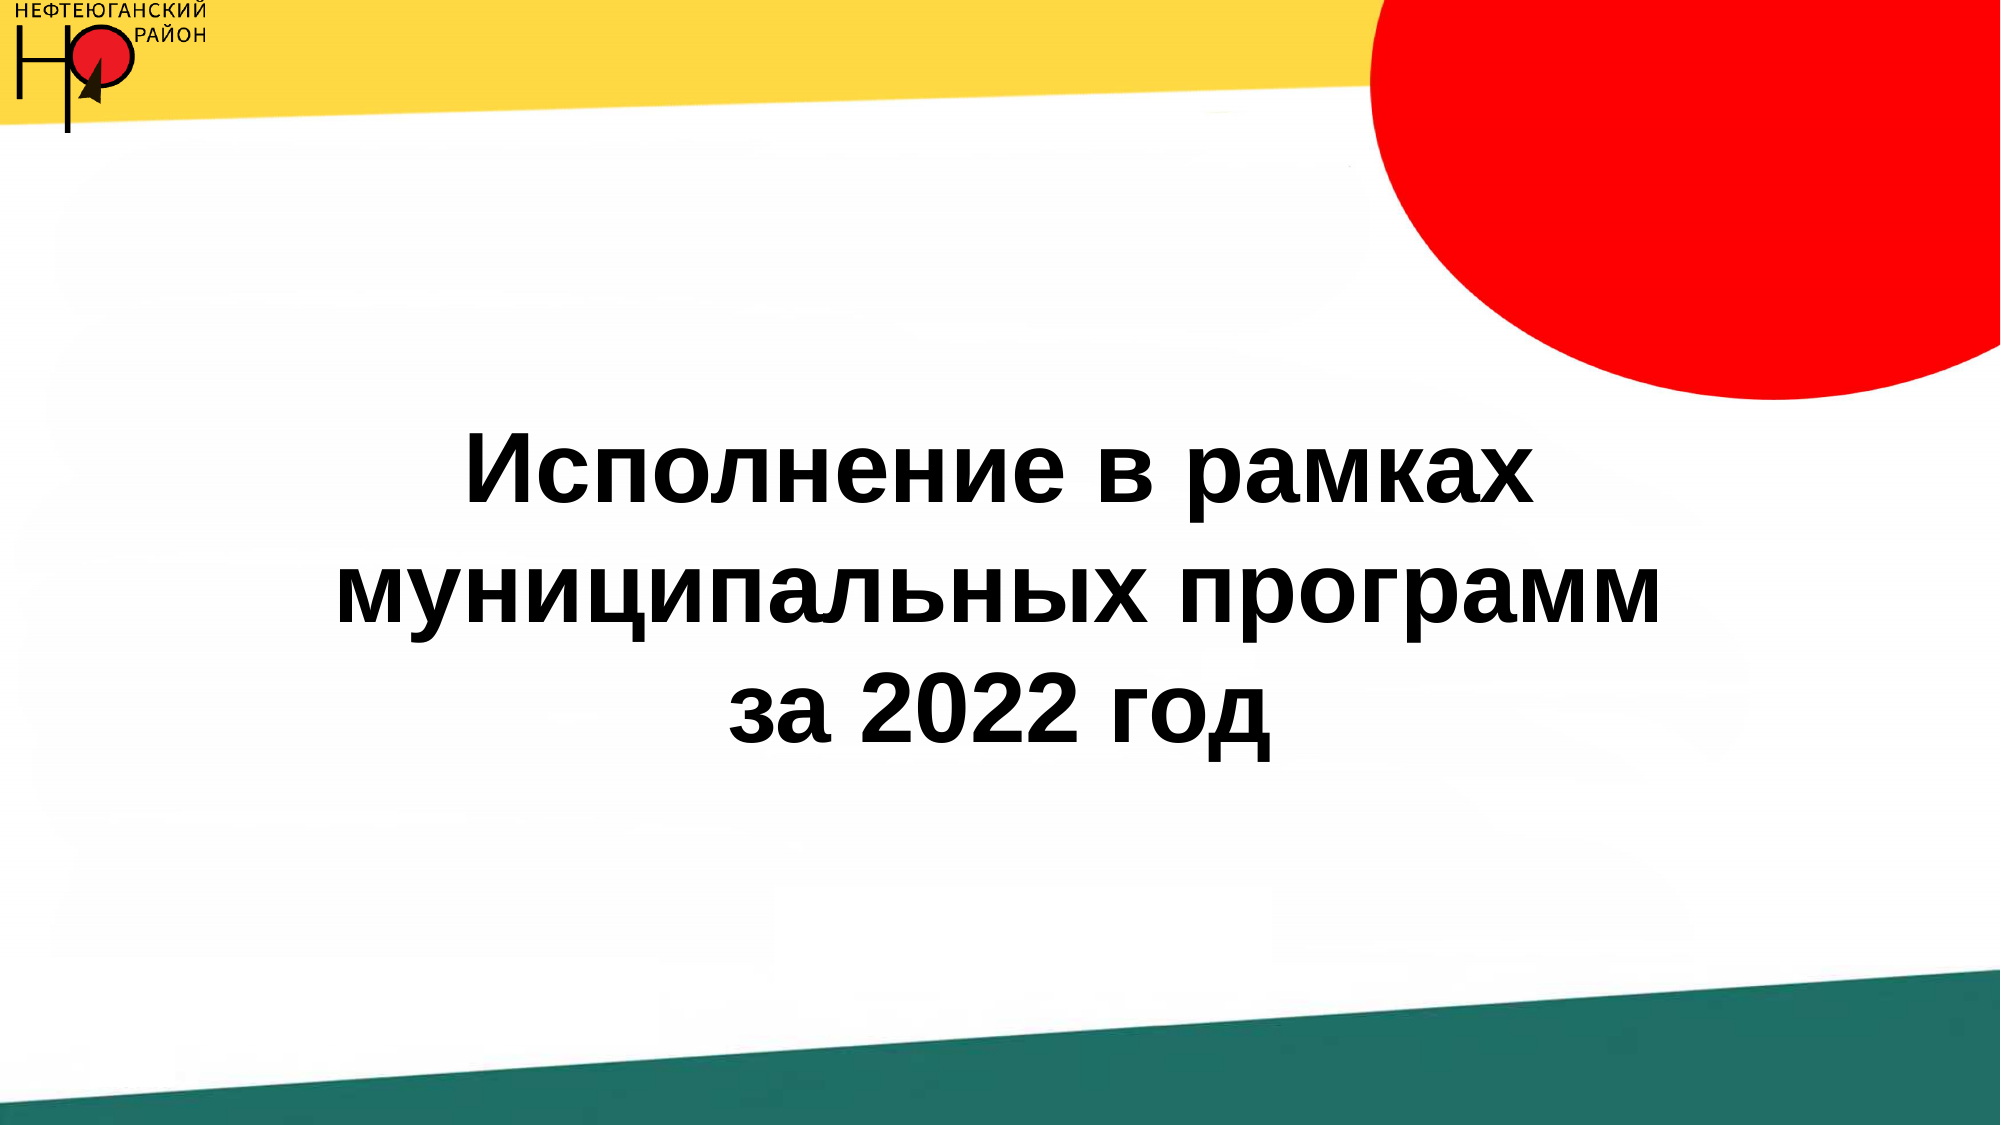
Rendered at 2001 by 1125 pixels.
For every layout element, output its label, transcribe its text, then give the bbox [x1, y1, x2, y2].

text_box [0, 886, 2000, 1125]
picture [0, 0, 2001, 1125]
text_box Исполнение в рамках муниципальных программ за 2022 год [309, 395, 1691, 845]
